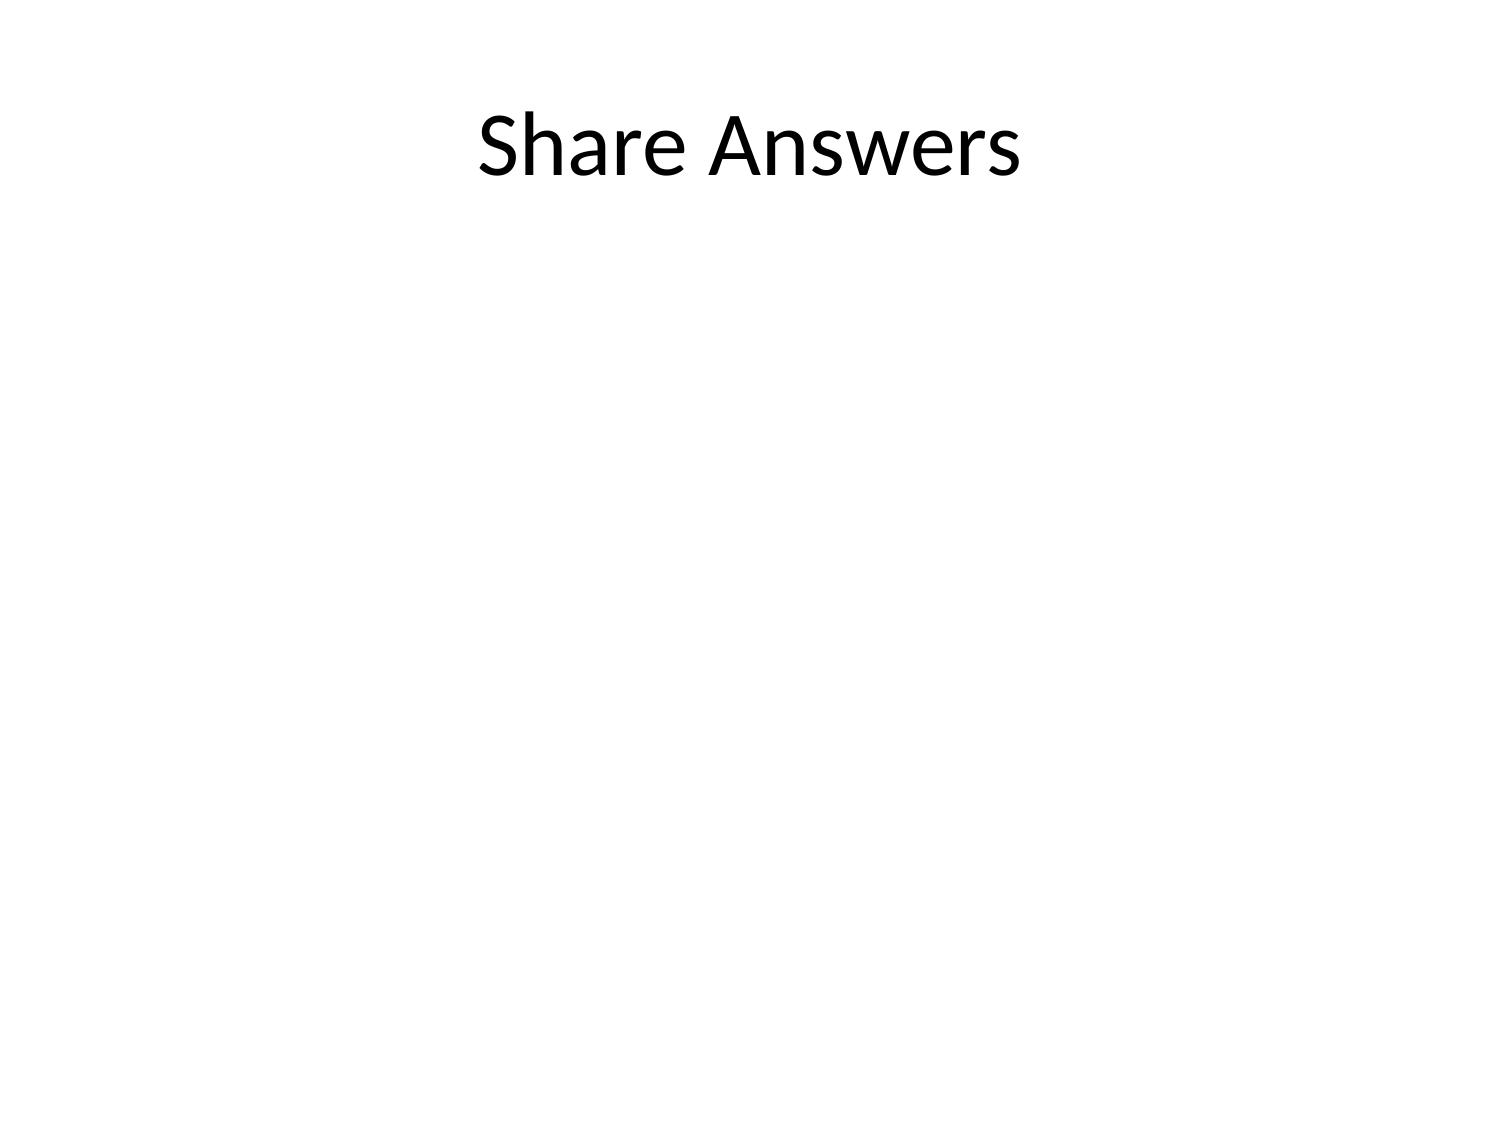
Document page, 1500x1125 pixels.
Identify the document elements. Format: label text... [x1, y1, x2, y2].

title Share Answers [75, 45, 1425, 233]
